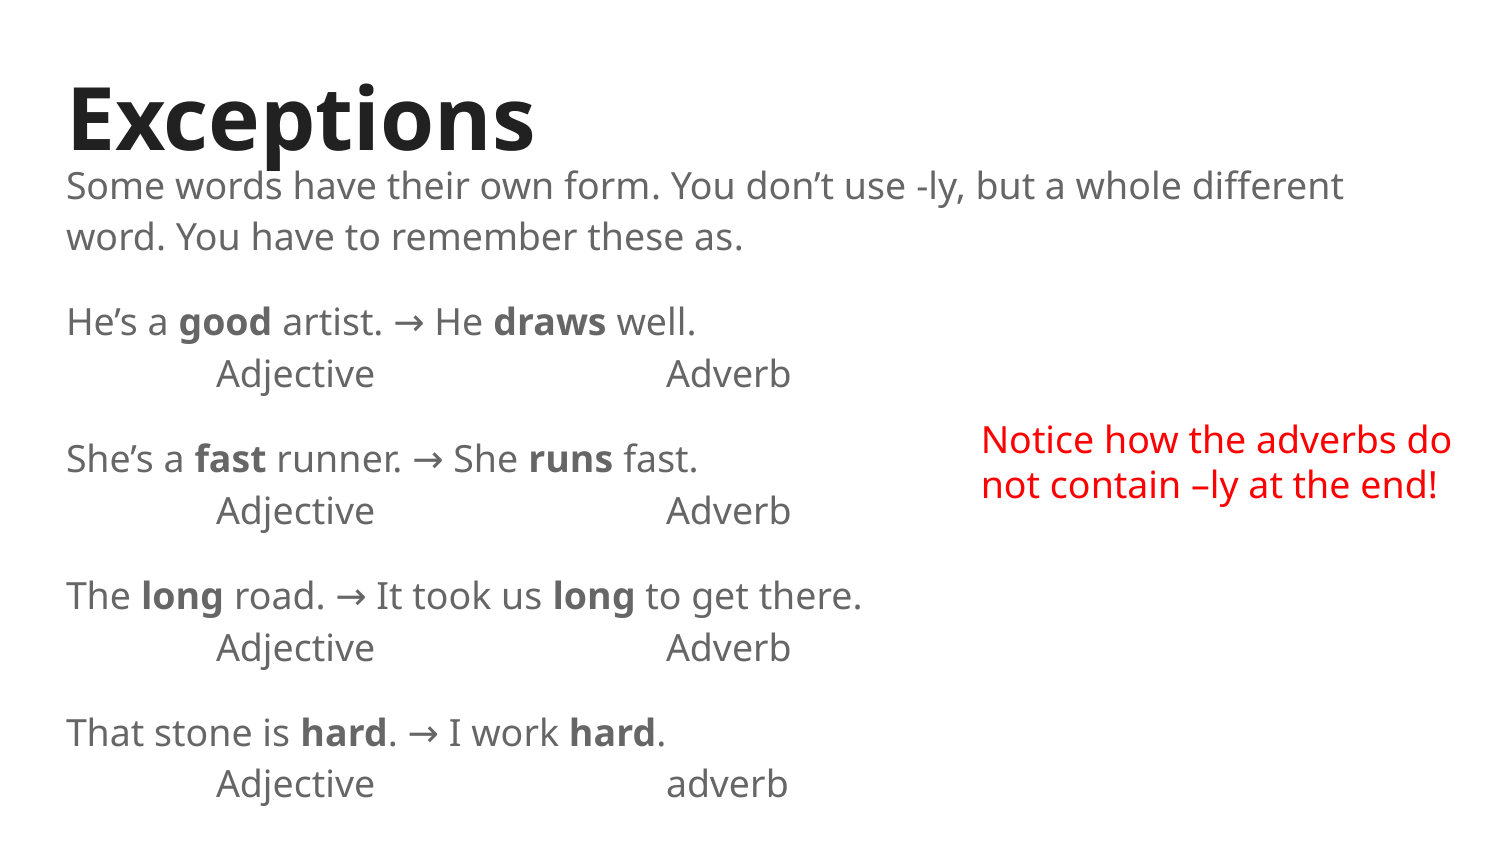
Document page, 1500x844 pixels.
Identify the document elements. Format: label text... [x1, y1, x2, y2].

list Some words have their own form. You don’t use -ly, but a whole different word. You have to remember these as. He’s a good artist. → He draws well. Adjective Adverb She’s a fast runner. → She runs fast. Adjective Adverb The long road. → It took us long to get there. Adjective Adverb That stone is hard. → I work hard. Adjective adverb [51, 139, 1449, 844]
title Exceptions [51, 48, 1449, 139]
text_box Notice how the adverbs do not contain –ly at the end! [966, 408, 1500, 513]
